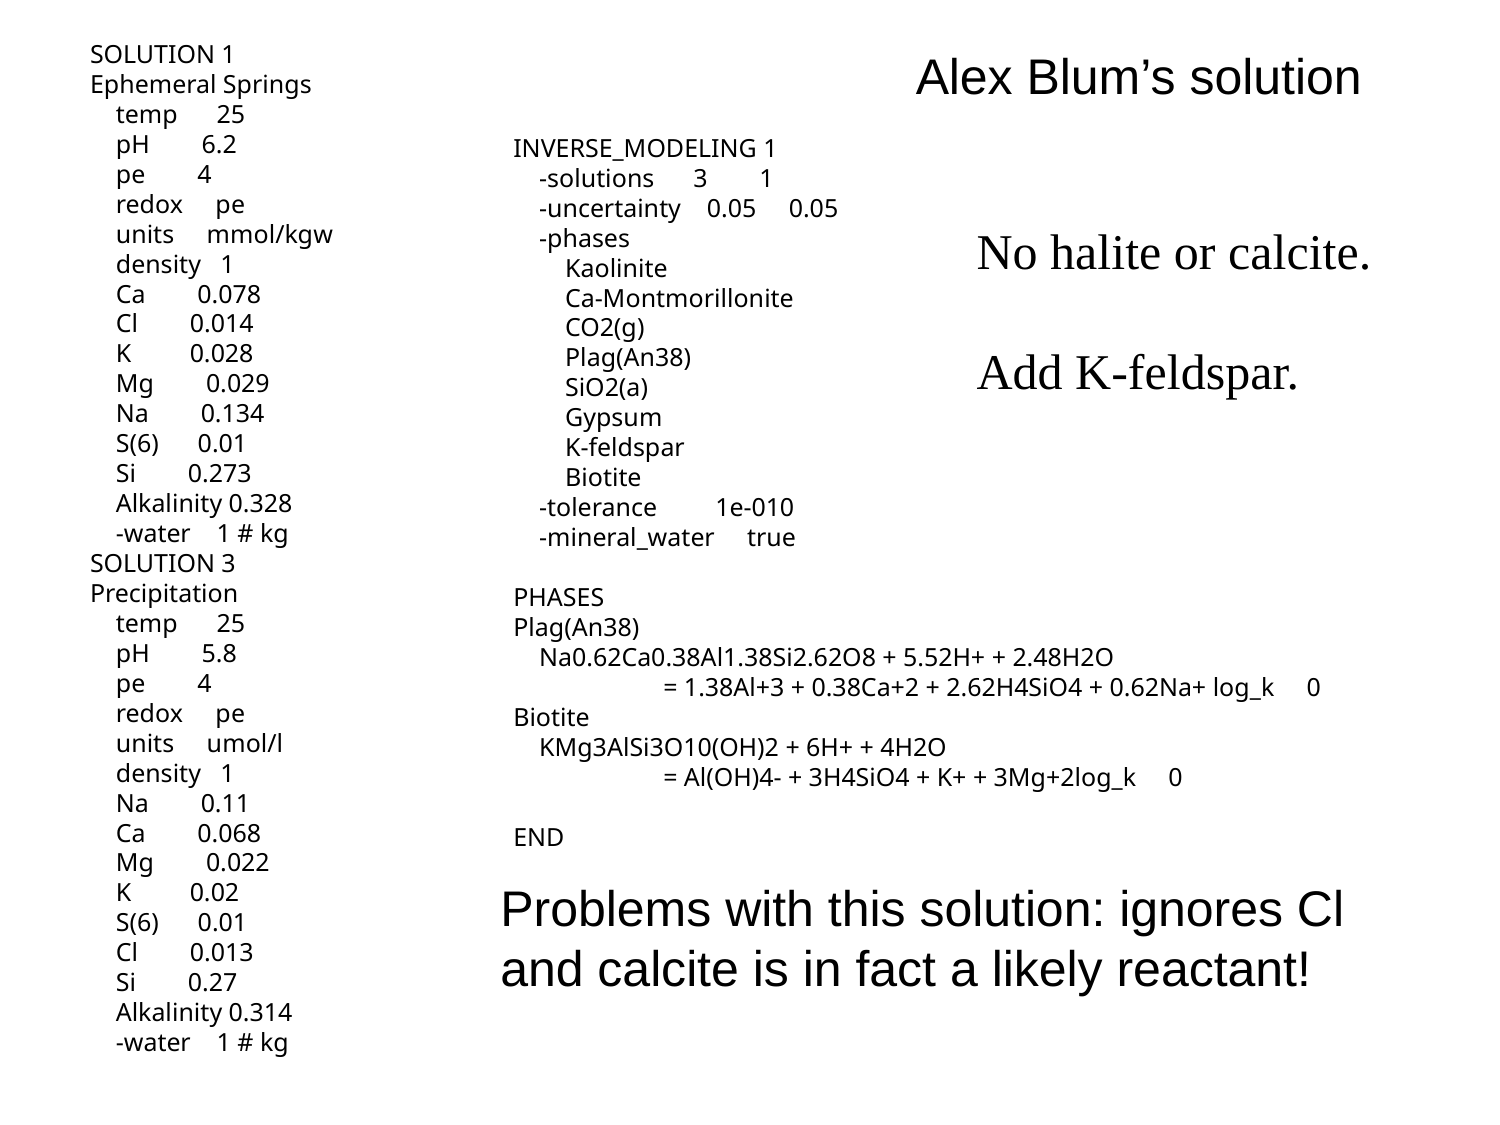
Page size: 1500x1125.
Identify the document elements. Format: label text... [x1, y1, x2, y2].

text_box Alex Blum’s solution [901, 37, 1377, 113]
title SOLUTION 1 Ephemeral Springs temp 25 pH 6.2 pe 4 redox pe units mmol/kgw density 1 Ca 0.078 Cl 0.014 K 0.028 Mg 0.029 Na 0.134 S(6) 0.01 Si 0.273 Alkalinity 0.328 -water 1 # kg SOLUTION 3 Precipitation temp 25 pH 5.8 pe 4 redox pe units umol/l density 1 Na 0.11 Ca 0.068 Mg 0.022 K 0.02 S(6) 0.01 Cl 0.013 Si 0.27 Alkalinity 0.314 -water 1 # kg [74, 87, 363, 1038]
text_box No halite or calcite. Add K-feldspar. [961, 212, 1387, 408]
text_box INVERSE_MODELING 1 -solutions 3 1 -uncertainty 0.05 0.05 -phases Kaolinite Ca-Montmorillonite CO2(g) Plag(An38) SiO2(a) Gypsum K-feldspar Biotite -tolerance 1e-010 -mineral_water true PHASES Plag(An38) Na0.62Ca0.38Al1.38Si2.62O8 + 5.52H+ + 2.48H2O = 1.38Al+3 + 0.38Ca+2 + 2.62H4SiO4 + 0.62Na+ log_k 0 Biotite KMg3AlSi3O10(OH)2 + 6H+ + 4H2O = Al(OH)4- + 3H4SiO4 + K+ + 3Mg+2log_k 0 END [498, 124, 1337, 868]
text_box Problems with this solution: ignores Cl and calcite is in fact a likely reactant! [485, 868, 1360, 1004]
